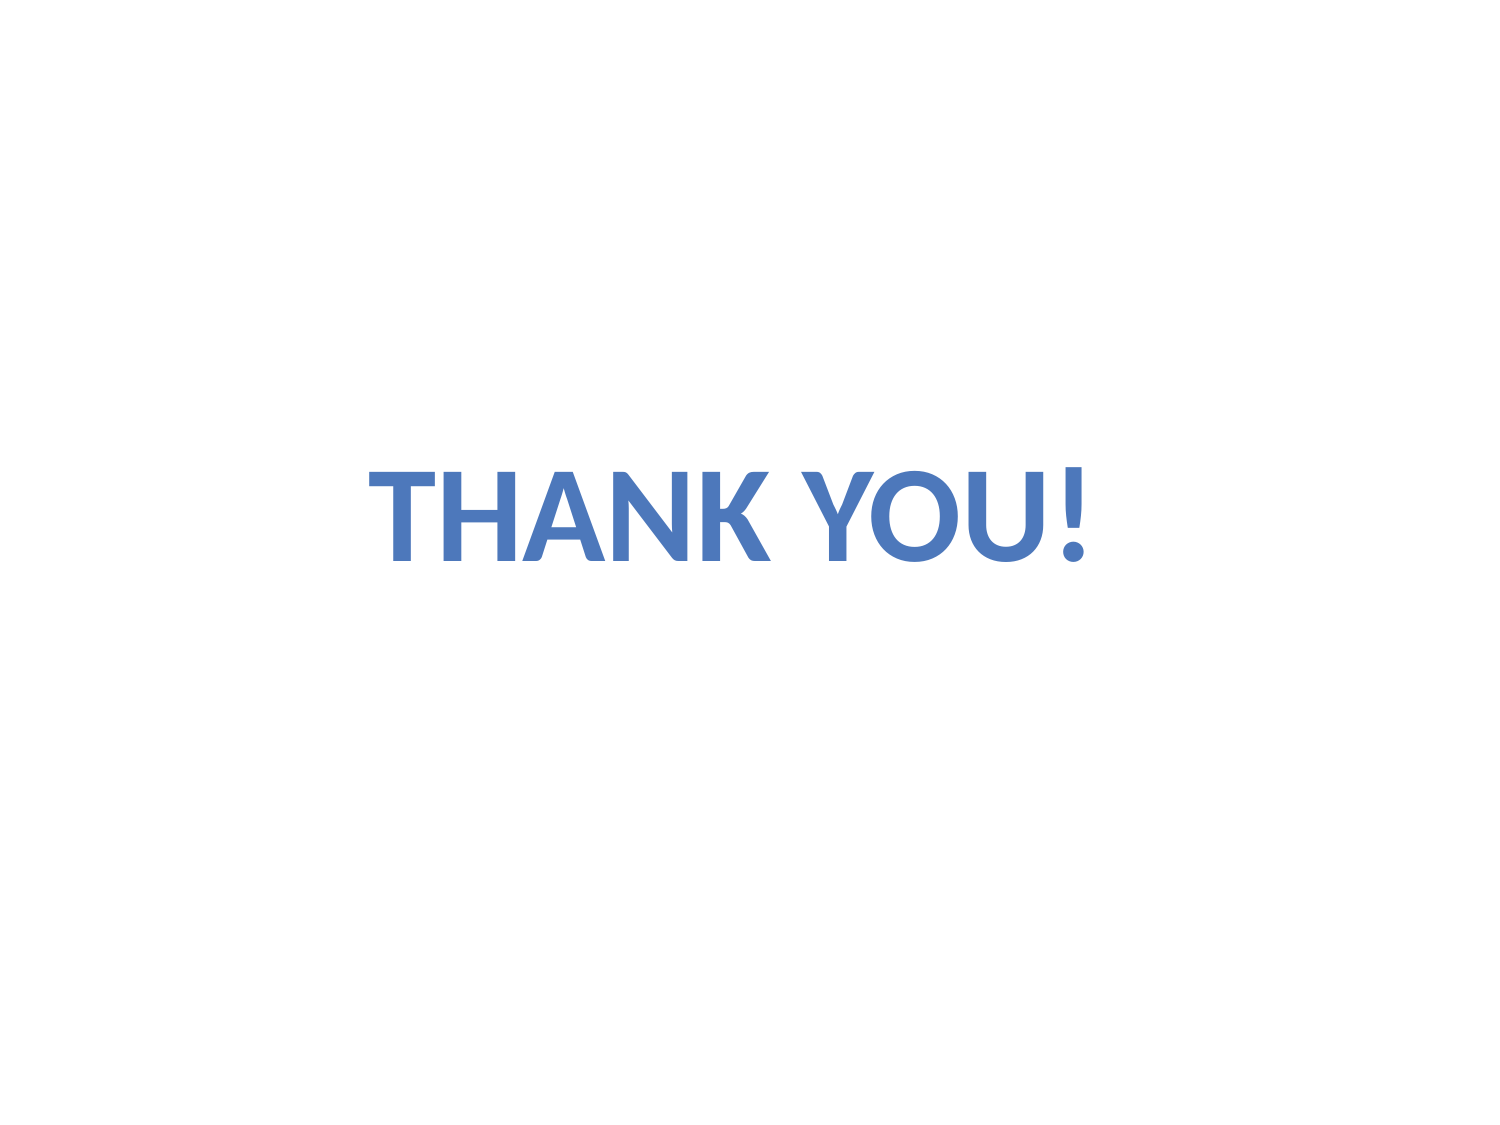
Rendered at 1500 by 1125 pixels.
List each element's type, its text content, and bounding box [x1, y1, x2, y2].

text_box Thank you! [336, 416, 1128, 597]
